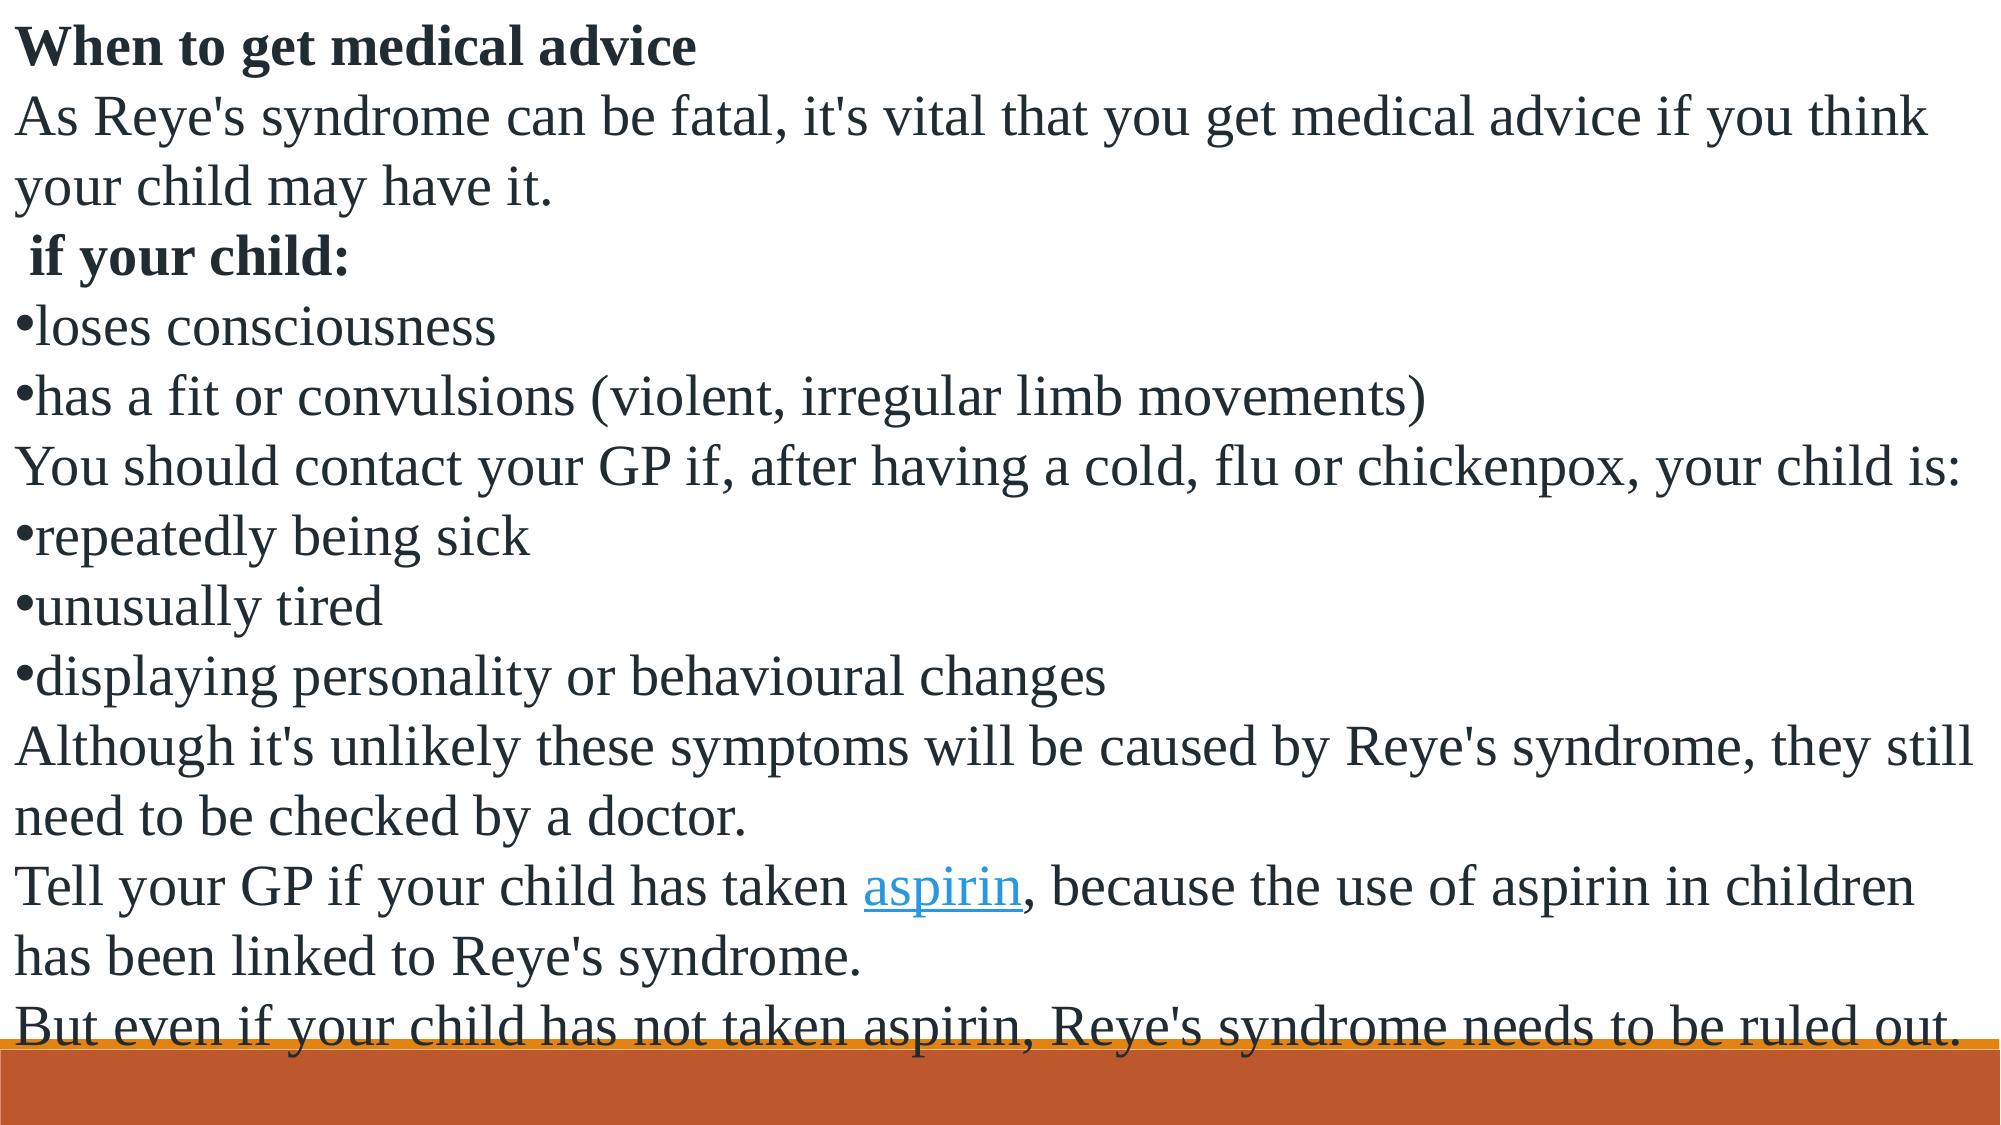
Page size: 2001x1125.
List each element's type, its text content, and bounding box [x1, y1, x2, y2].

text_box When to get medical advice As Reye's syndrome can be fatal, it's vital that you get medical advice if you think your child may have it. if your child: loses consciousness has a fit or convulsions (violent, irregular limb movements) You should contact your GP if, after having a cold, flu or chickenpox, your child is: repeatedly being sick unusually tired displaying personality or behavioural changes Although it's unlikely these symptoms will be caused by Reye's syndrome, they still need to be checked by a doctor. Tell your GP if your child has taken aspirin, because the use of aspirin in children has been linked to Reye's syndrome. But even if your child has not taken aspirin, Reye's syndrome needs to be ruled out. [0, 0, 2000, 1065]
